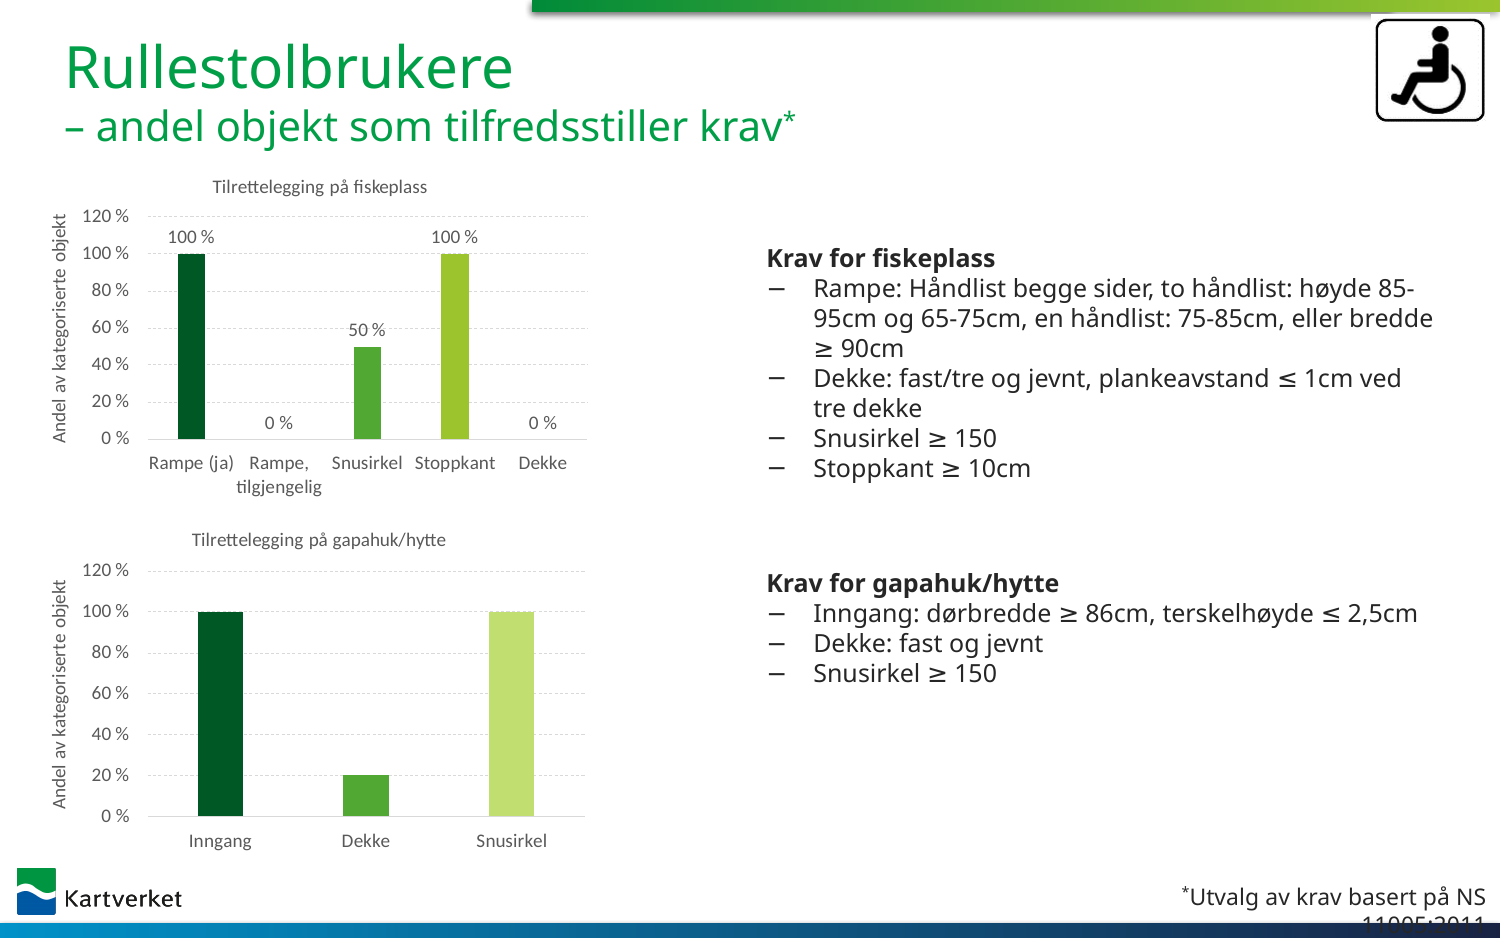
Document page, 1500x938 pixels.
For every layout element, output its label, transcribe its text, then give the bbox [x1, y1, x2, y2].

text_box Krav for fiskeplass Rampe: Håndlist begge sider, to håndlist: høyde 85-95cm og 65-75cm, en håndlist: 75-85cm, eller bredde ≥ 90cm Dekke: fast/tre og jevnt, plankeavstand ≤ 1cm ved tre dekke Snusirkel ≥ 150 Stoppkant ≥ 10cm [751, 235, 1452, 490]
picture [41, 166, 598, 505]
picture [41, 520, 596, 859]
text_box *Utvalg av krav basert på NS 11005:2011 [1068, 873, 1500, 938]
picture [1371, 13, 1491, 127]
text_box Rullestolbrukere – andel objekt som tilfredsstiller krav* [49, 29, 1431, 158]
text_box Krav for gapahuk/hytte Inngang: dørbredde ≥ 86cm, terskelhøyde ≤ 2,5cm Dekke: fast og jevnt Snusirkel ≥ 150 [751, 560, 1452, 695]
